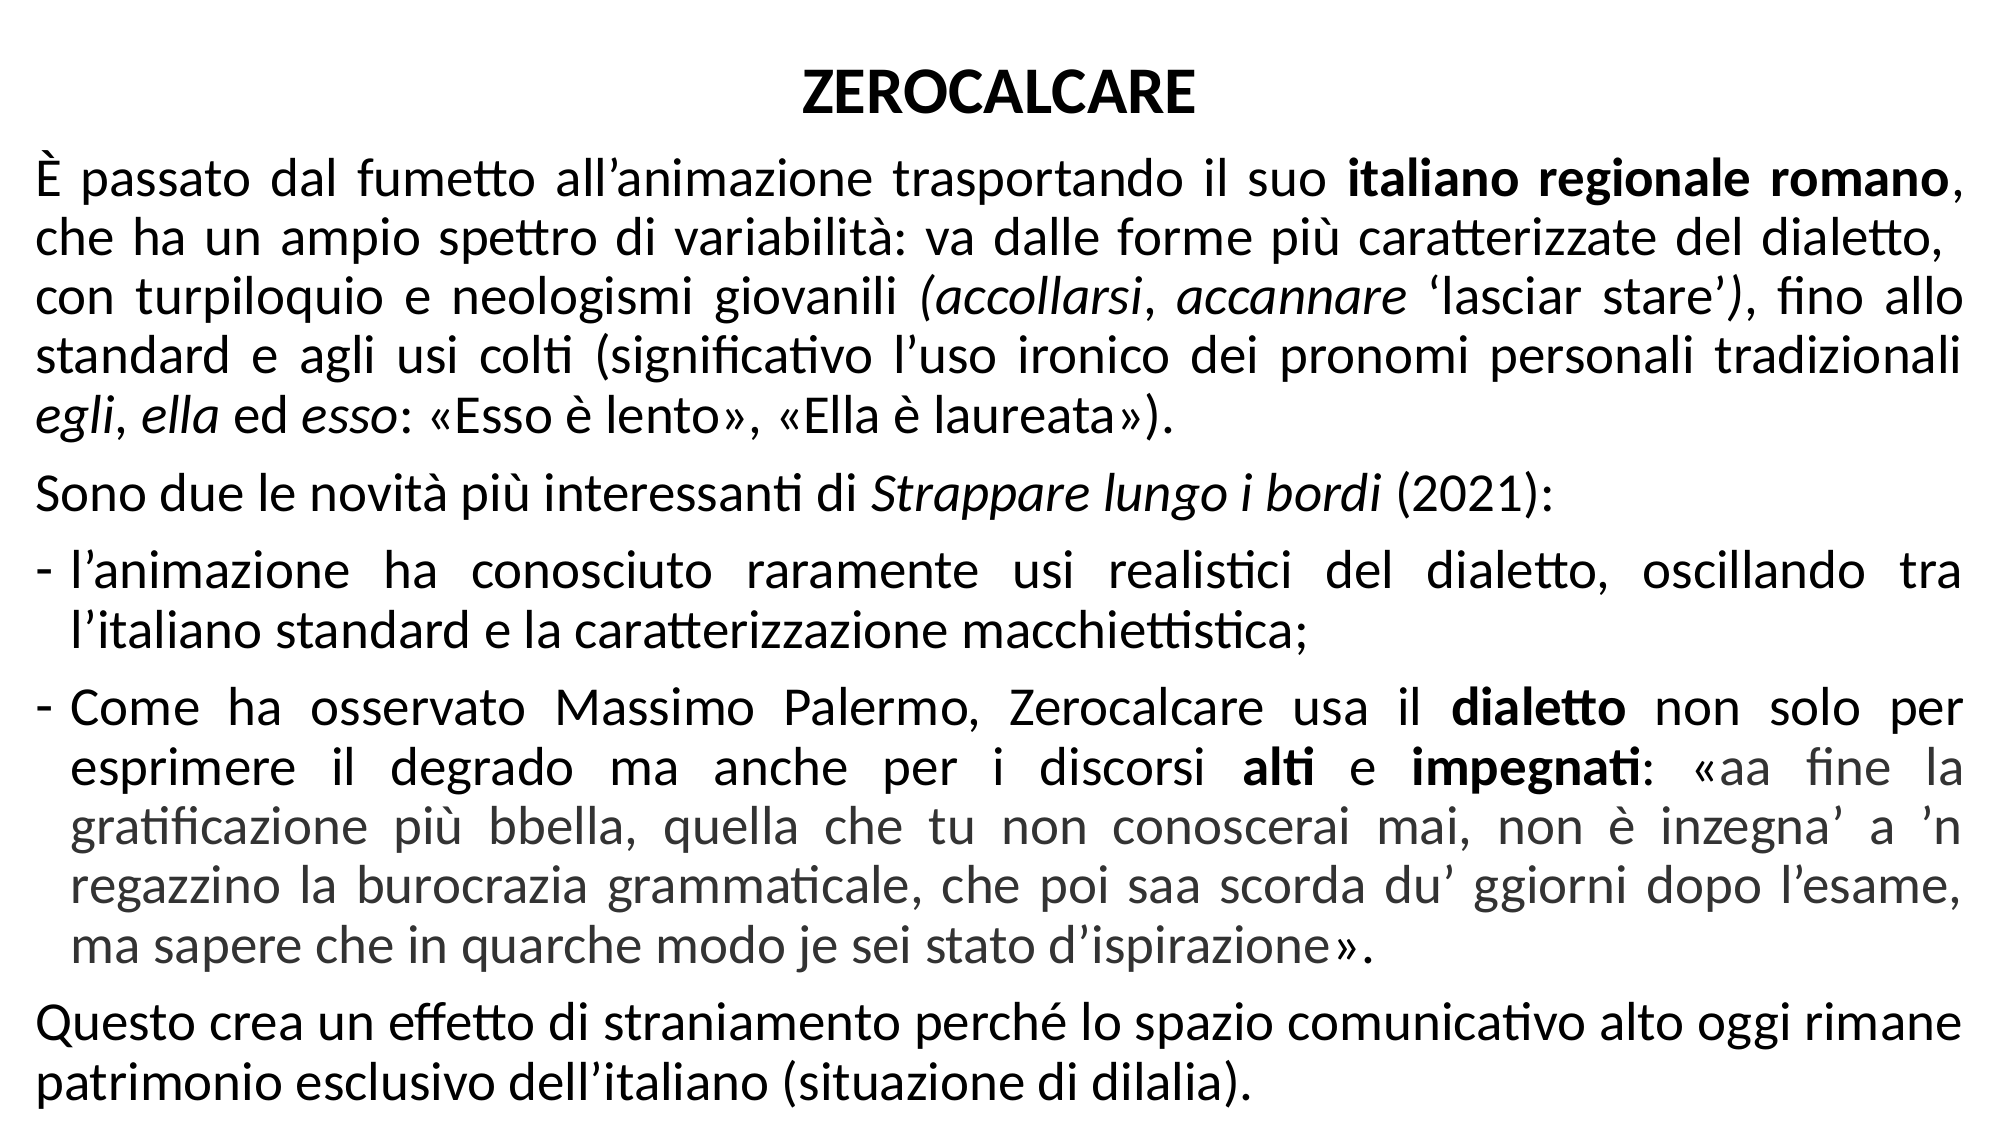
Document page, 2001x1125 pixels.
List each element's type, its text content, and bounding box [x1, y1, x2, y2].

list È passato dal fumetto all’animazione trasportando il suo italiano regionale romano, che ha un ampio spettro di variabilità: va dalle forme più caratterizzate del dialetto, con turpiloquio e neologismi giovanili (accollarsi, accannare ‘lasciar stare’), fino allo standard e agli usi colti (significativo l’uso ironico dei pronomi personali tradizionali egli, ella ed esso: «Esso è lento», «Ella è laureata»). Sono due le novità più interessanti di Strappare lungo i bordi (2021): l’animazione ha conosciuto raramente usi realistici del dialetto, oscillando tra l’italiano standard e la caratterizzazione macchiettistica; Come ha osservato Massimo Palermo, Zerocalcare usa il dialetto non solo per esprimere il degrado ma anche per i discorsi alti e impegnati: «aa fine la gratificazione più bbella, quella che tu non conoscerai mai, non è inzegna’ a ’n regazzino la burocrazia grammaticale, che poi saa scorda du’ ggiorni dopo l’esame, ma sapere che in quarche modo je sei stato d’ispirazione». Questo crea un effetto di straniamento perché lo spazio comunicativo alto oggi rimane patrimonio esclusivo dell’italiano (situazione di dilalia). [20, 141, 1980, 1125]
title ZEROCALCARE [137, 38, 1863, 141]
